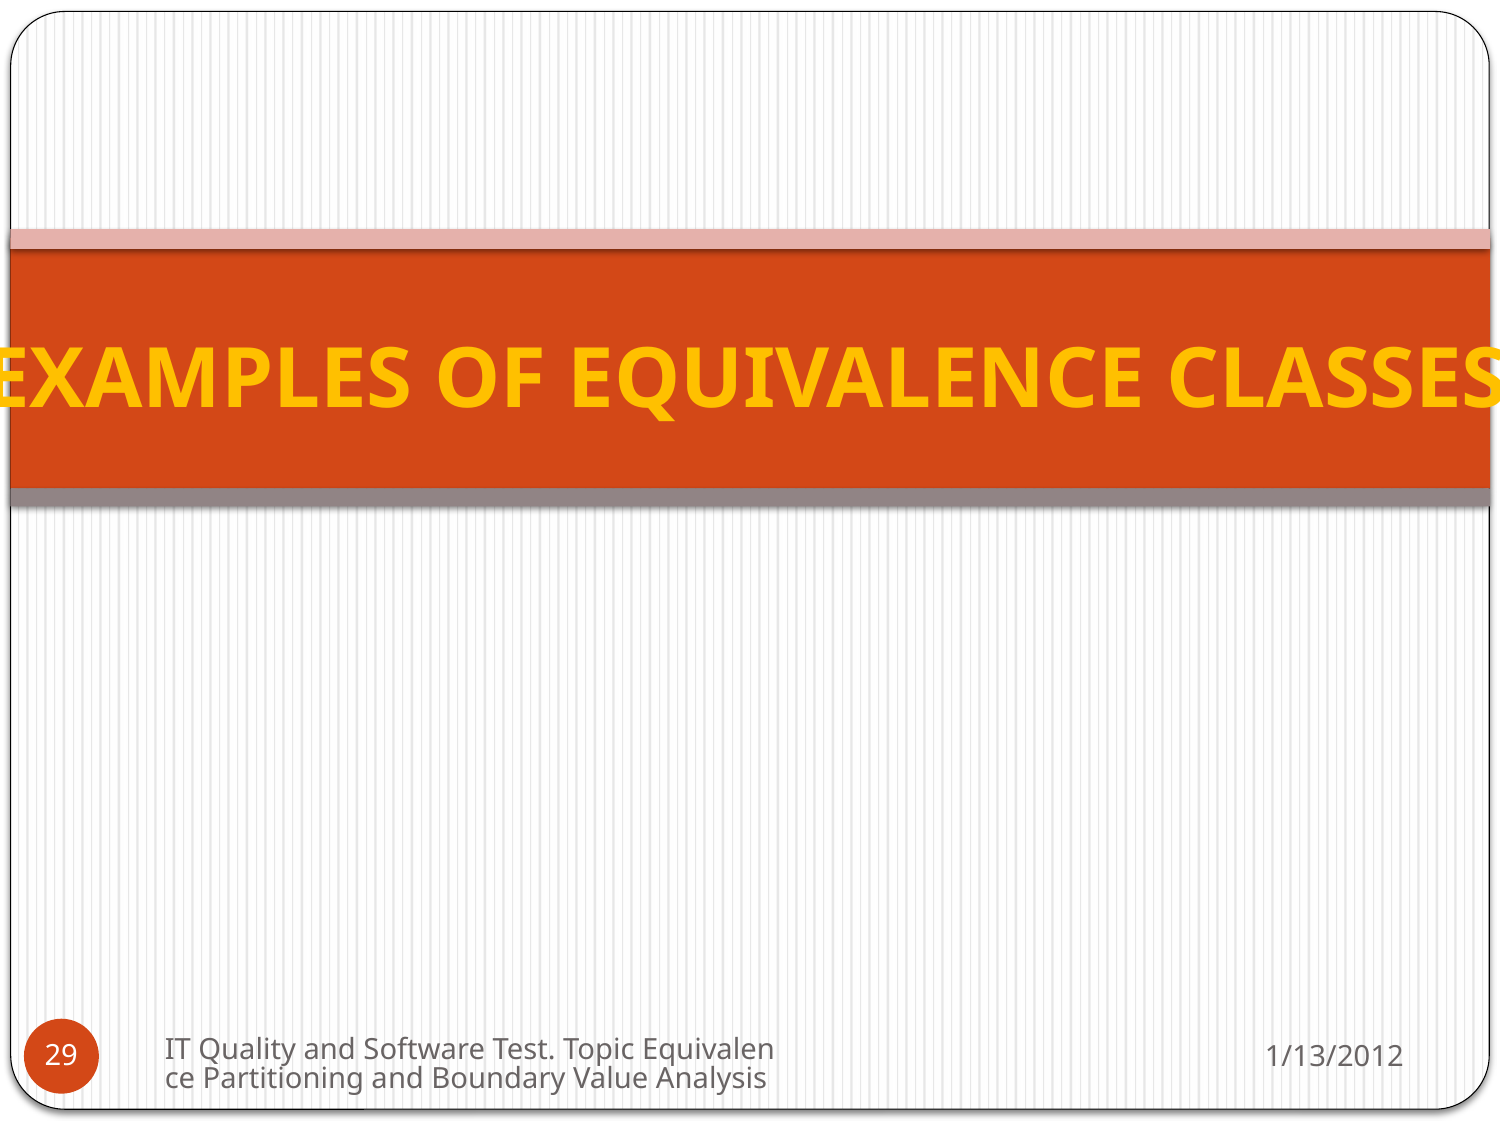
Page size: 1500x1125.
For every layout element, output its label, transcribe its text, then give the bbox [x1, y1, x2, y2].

slide_number 29 [23, 1018, 99, 1094]
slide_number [1012, 1015, 1419, 1094]
footer IT Quality and Software Test. Topic Equivalence Partitioning and Boundary Value Analysis [150, 1012, 800, 1088]
text_box EXAMPLES OF EQUIVALENCE CLASSES [0, 316, 1500, 432]
